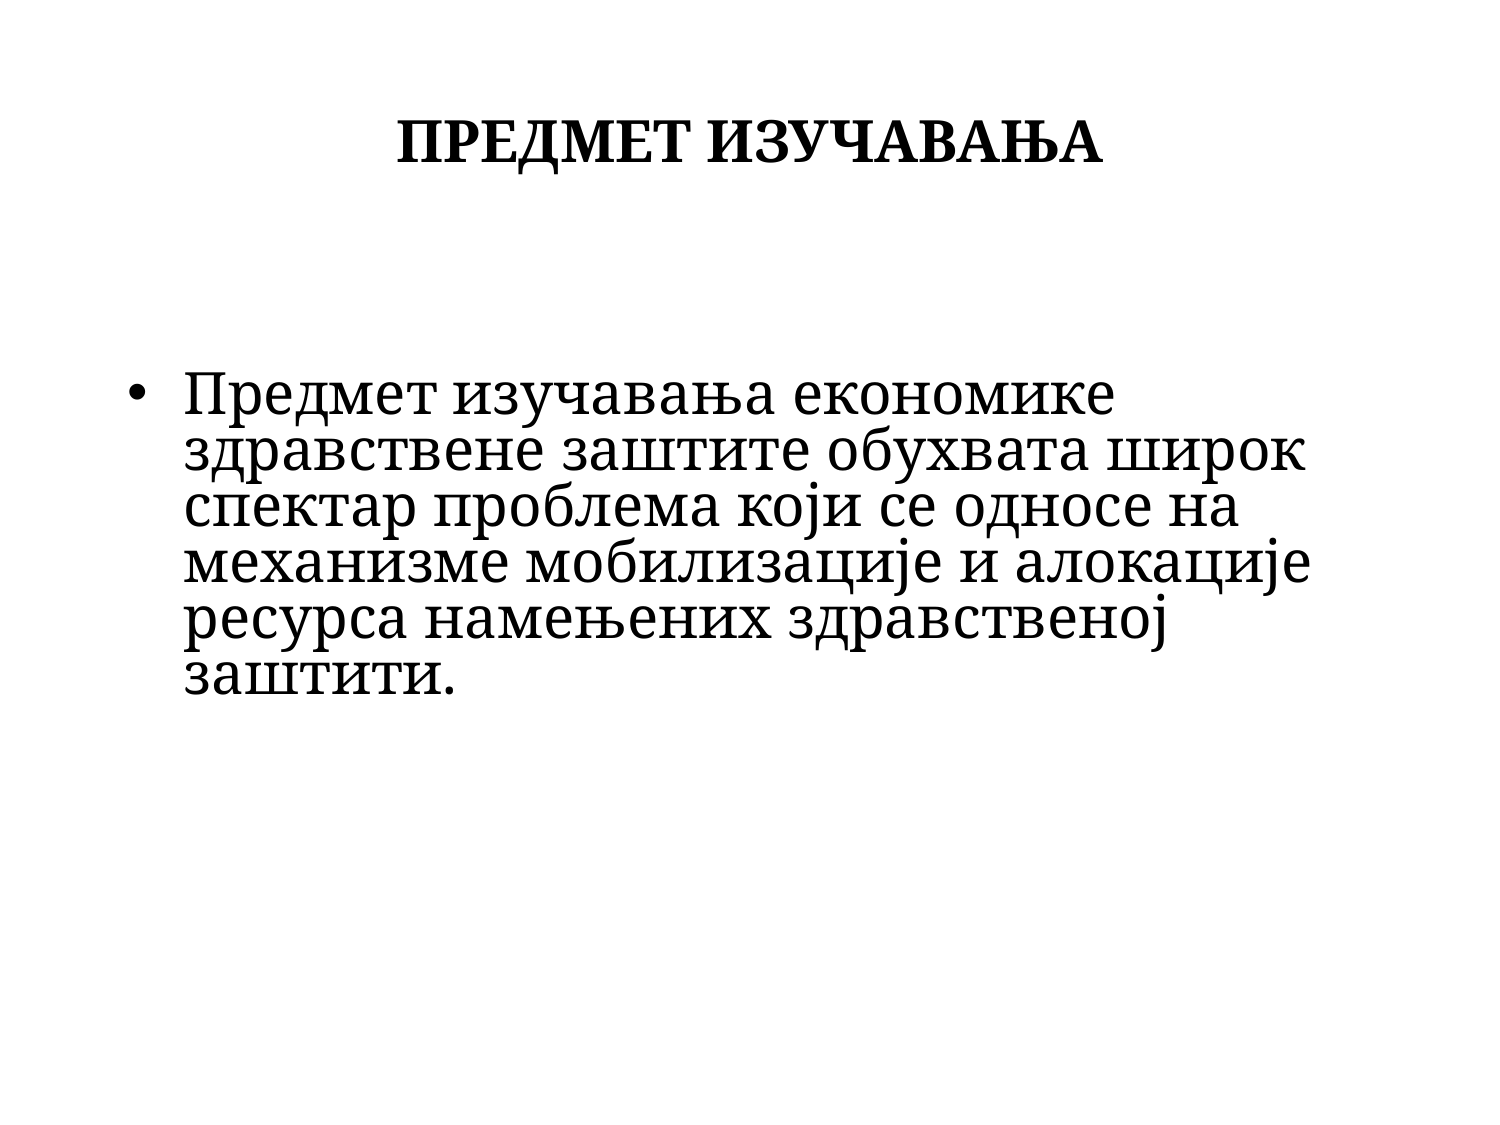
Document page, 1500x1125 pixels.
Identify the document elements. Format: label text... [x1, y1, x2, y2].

list Предмет изучавања економике здравствене заштите обухвата широк спектар проблема који се односе на механизме мобилизације и алокације ресурса намењених здравственој заштити. [112, 290, 1388, 1047]
title ПРЕДМЕТ ИЗУЧАВАЊА [75, 45, 1425, 233]
